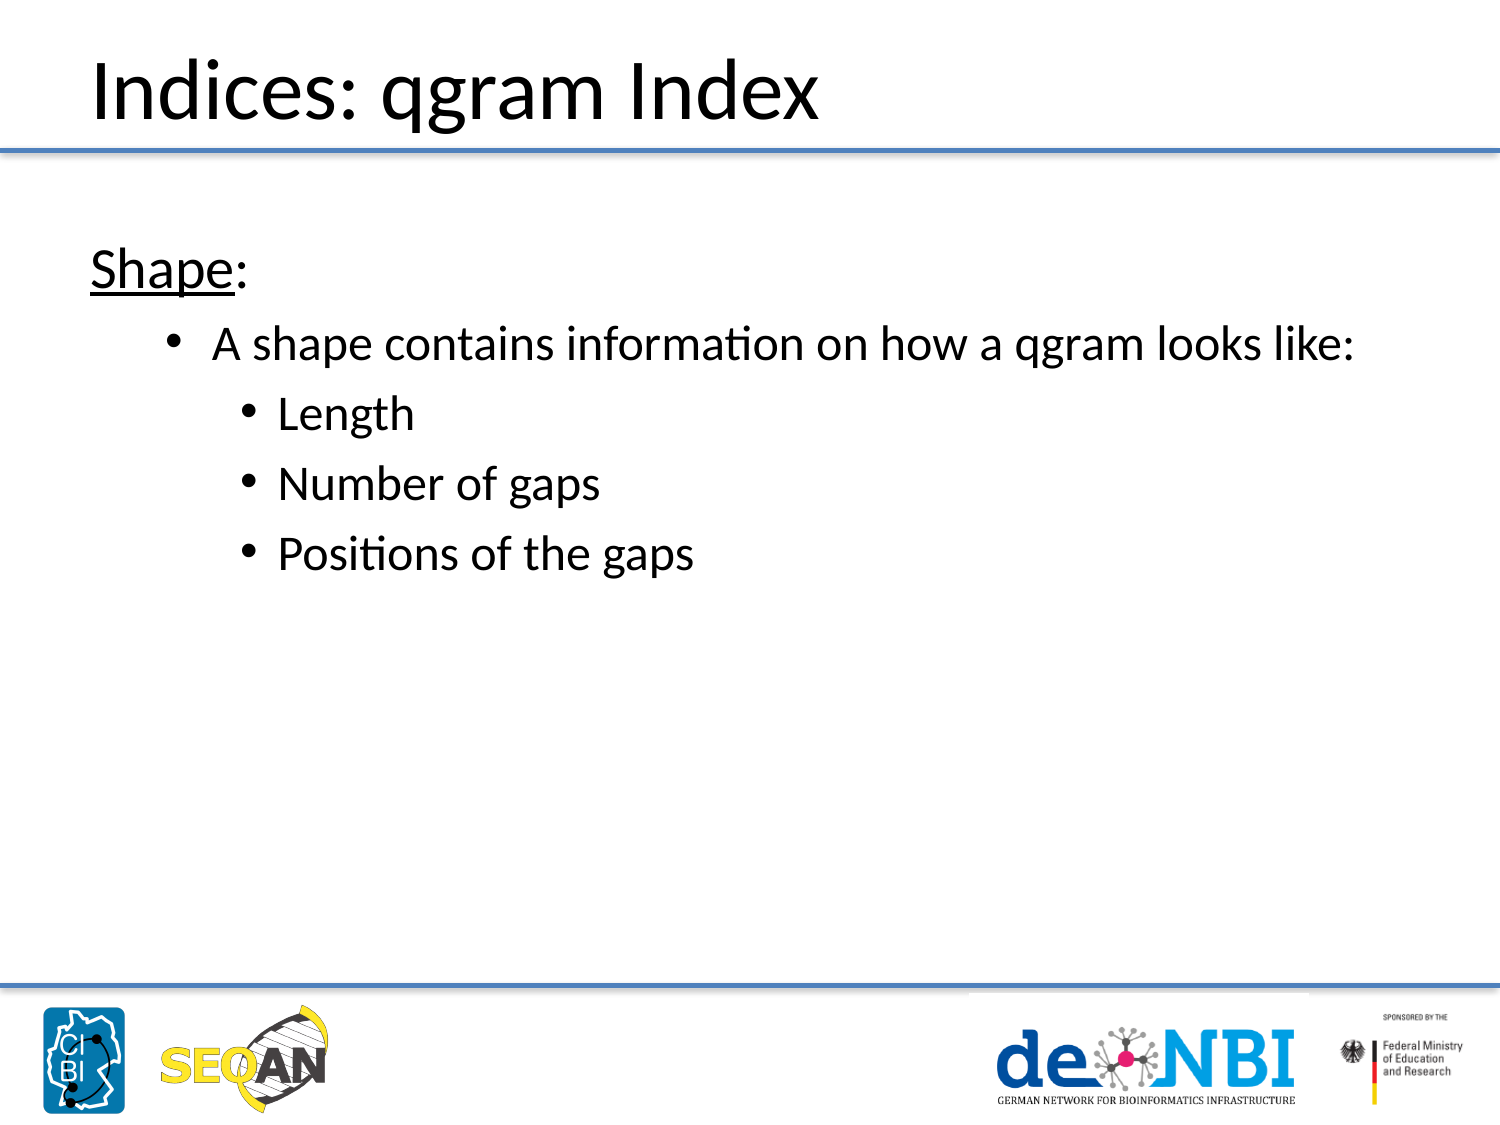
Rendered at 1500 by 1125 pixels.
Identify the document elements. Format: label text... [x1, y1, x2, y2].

picture [141, 1002, 332, 1121]
list Shape: A shape contains information on how a qgram looks like: Length Number of gaps Positions of the gaps [75, 222, 1425, 888]
picture [48, 1010, 120, 1109]
picture [969, 993, 1309, 1122]
title Indices: qgram Index [75, 25, 1425, 145]
